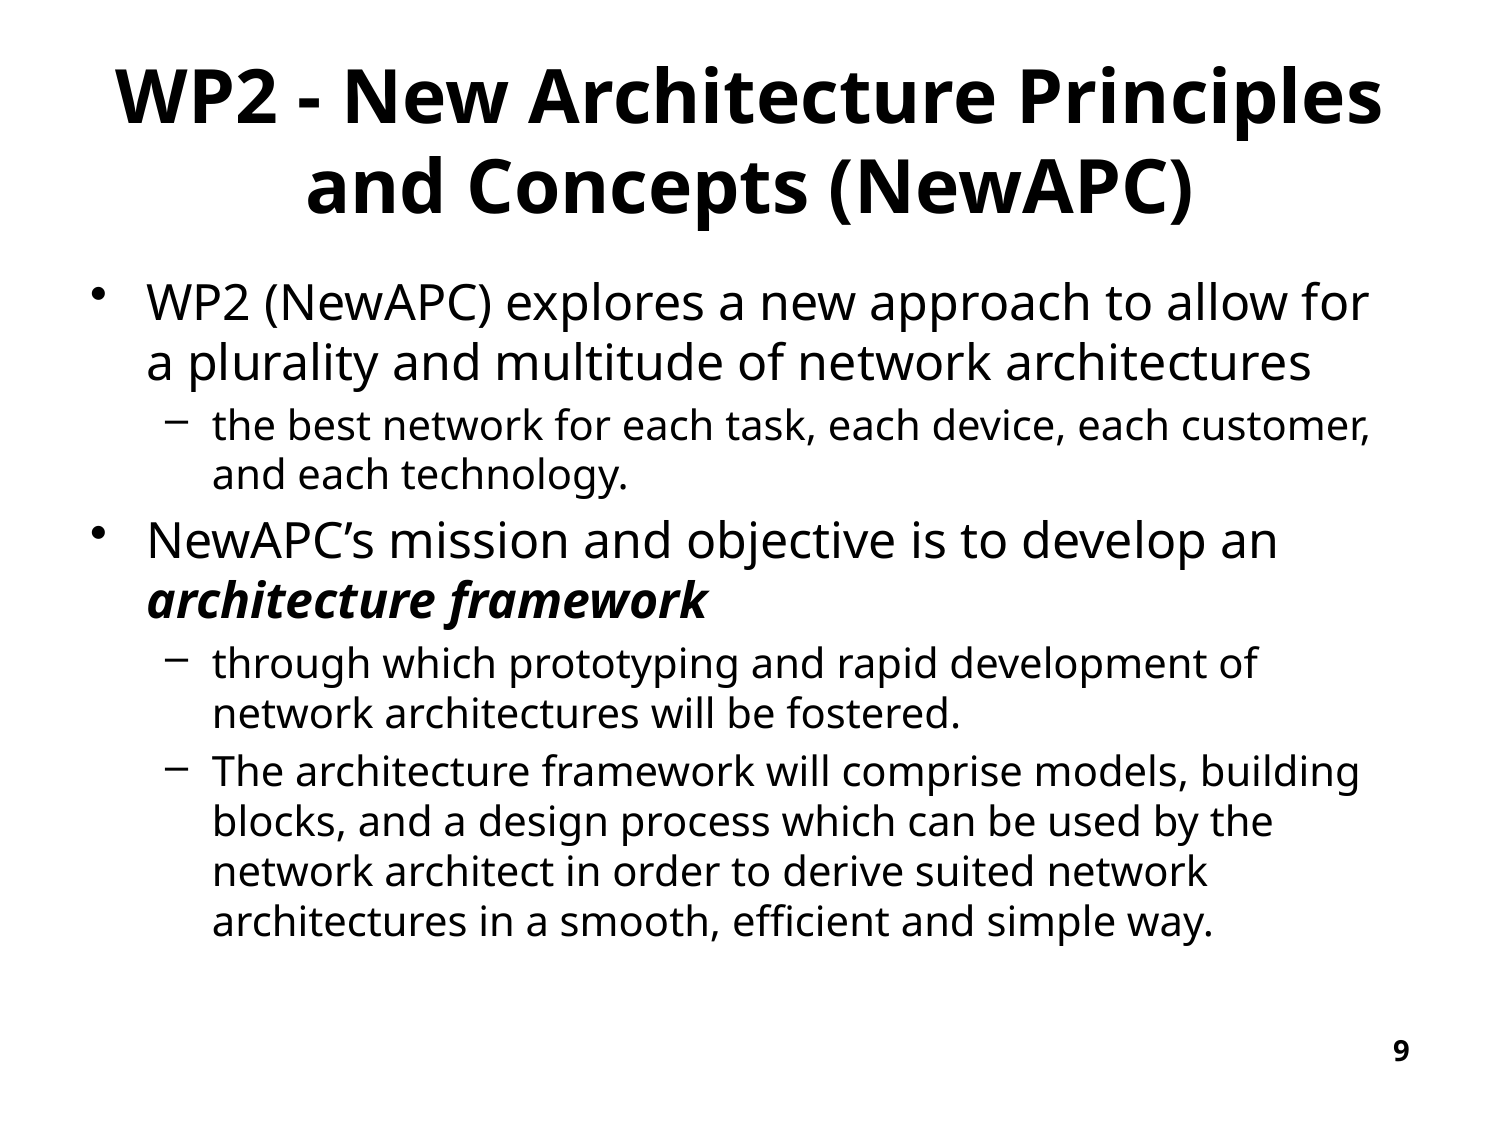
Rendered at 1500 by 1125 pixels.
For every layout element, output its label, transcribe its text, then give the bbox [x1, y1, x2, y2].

title WP2 - New Architecture Principles and Concepts (NewAPC) [74, 44, 1426, 233]
slide_number 9 [1074, 1024, 1426, 1103]
list WP2 (NewAPC) explores a new approach to allow for a plurality and multitude of network architectures the best network for each task, each device, each customer, and each technology. NewAPC’s mission and objective is to develop an architecture framework through which prototyping and rapid development of network architectures will be fostered. The architecture framework will comprise models, building blocks, and a design process which can be used by the network architect in order to derive suited network architectures in a smooth, efficient and simple way. [74, 262, 1426, 1006]
